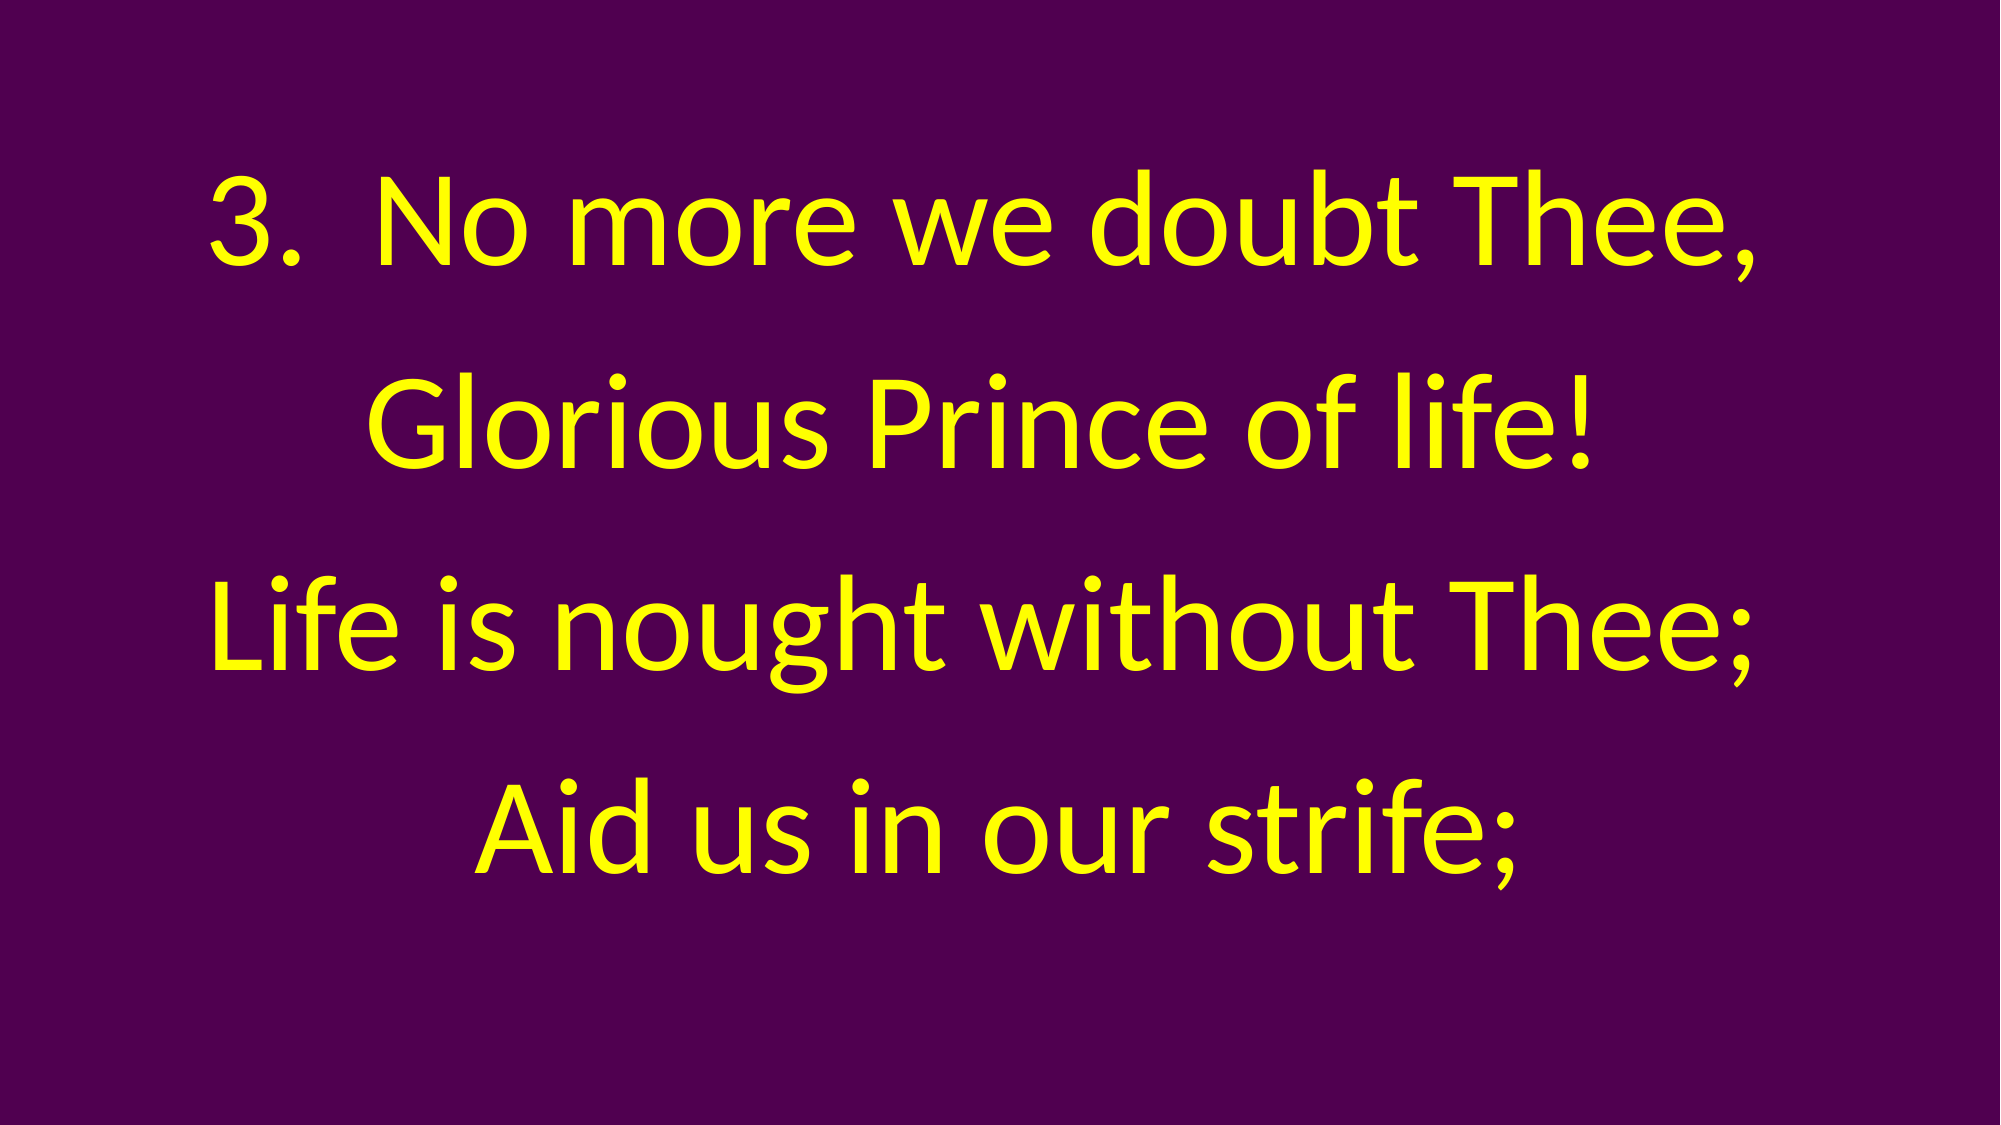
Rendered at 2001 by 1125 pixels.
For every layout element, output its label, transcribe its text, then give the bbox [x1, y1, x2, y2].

text_box 3. No more we doubt Thee, Glorious Prince of life! Life is nought without Thee; Aid us in our strife; [0, 121, 2000, 908]
